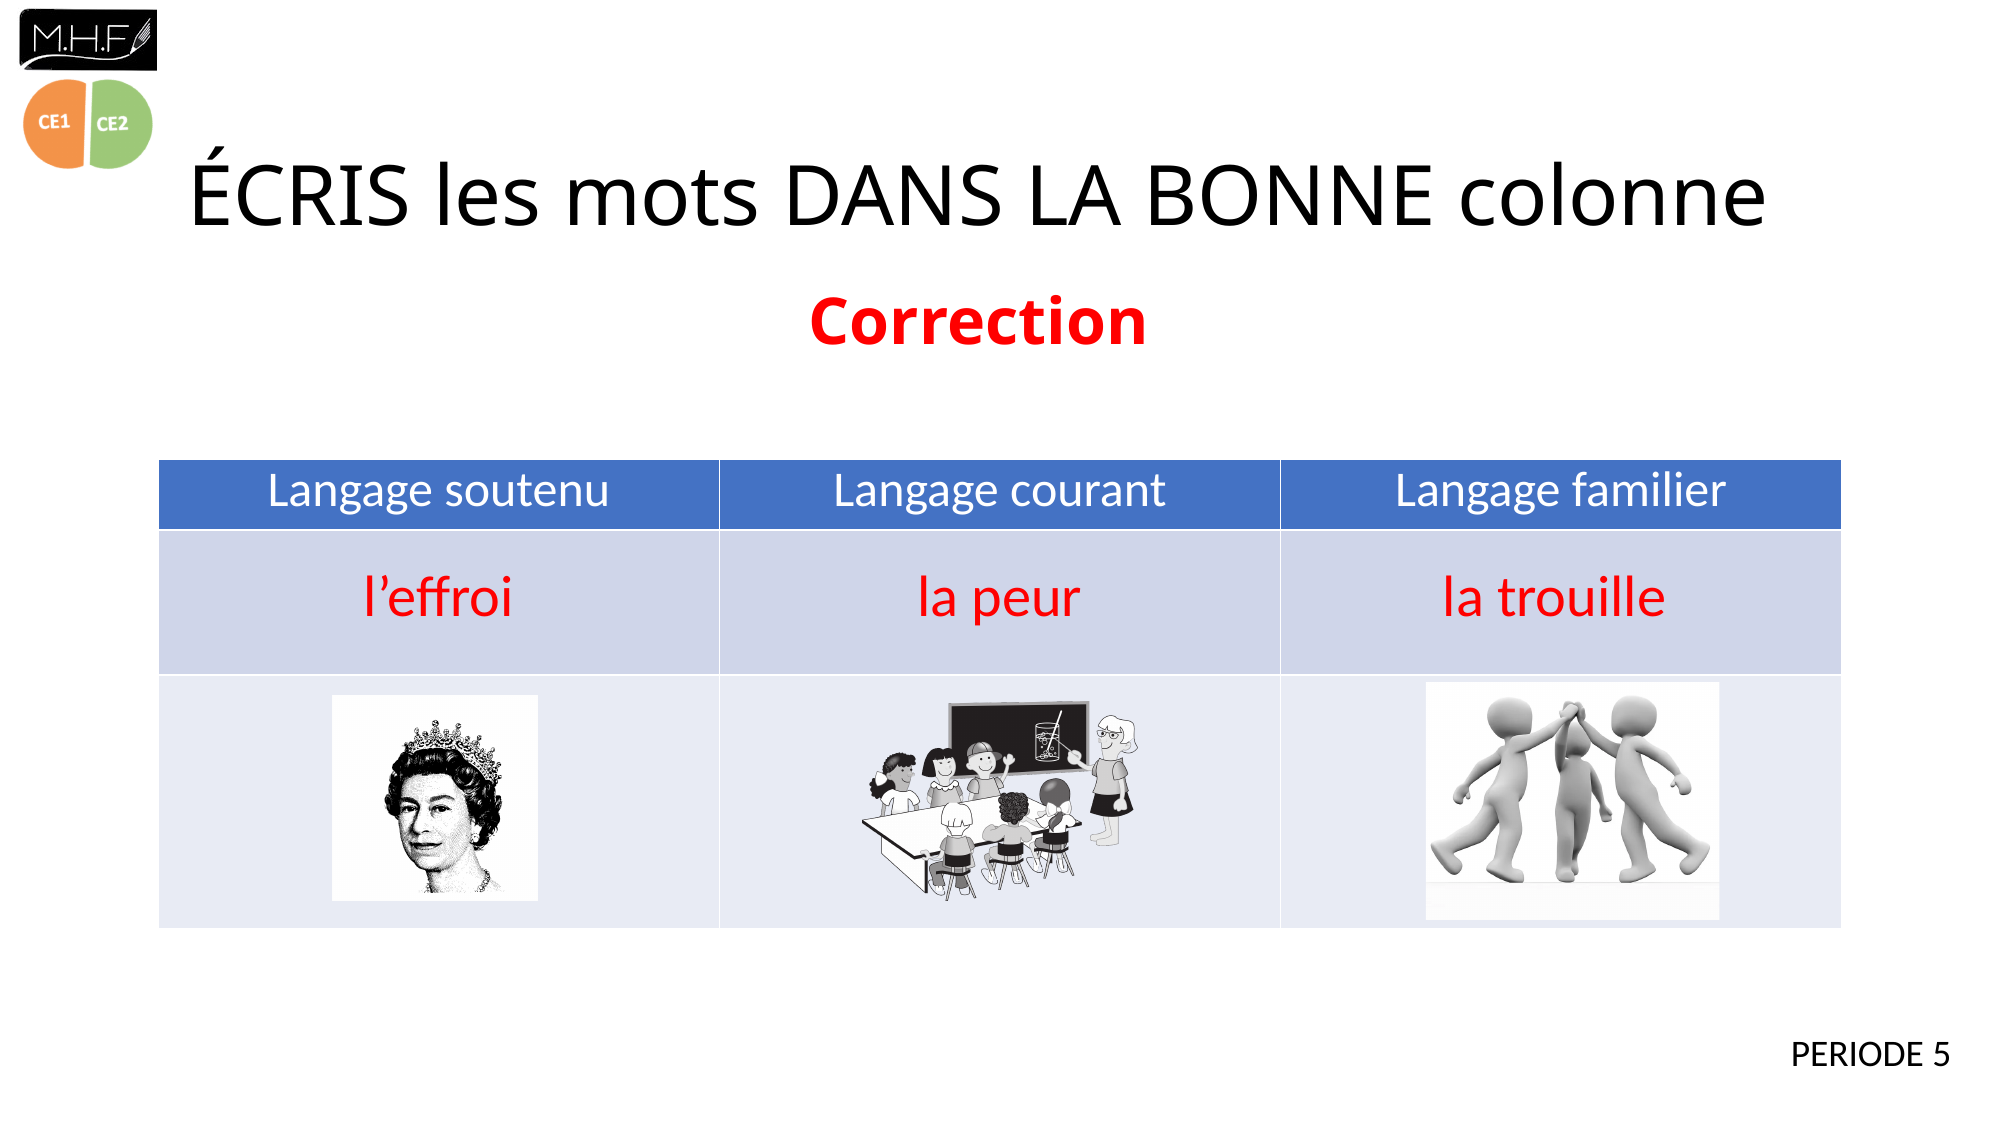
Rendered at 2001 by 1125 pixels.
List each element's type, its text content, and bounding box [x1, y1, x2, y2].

title ÉCRIS les mots DANS LA BONNE colonne Correction [158, 99, 1800, 413]
table_header Langage familier [1281, 460, 1841, 529]
table_cell [1281, 676, 1841, 928]
picture [1, 7, 177, 207]
table_cell l’effroi [159, 531, 719, 674]
table_cell la peur [720, 531, 1280, 674]
text_box PERIODE 5 [1362, 1021, 1967, 1082]
picture [862, 701, 1138, 901]
table_cell la trouille [1281, 531, 1841, 674]
picture [332, 695, 538, 901]
table_header Langage courant [720, 460, 1280, 529]
table_cell [159, 676, 719, 928]
picture [1425, 682, 1720, 920]
table_header Langage soutenu [159, 460, 719, 529]
table_cell [720, 676, 1280, 928]
